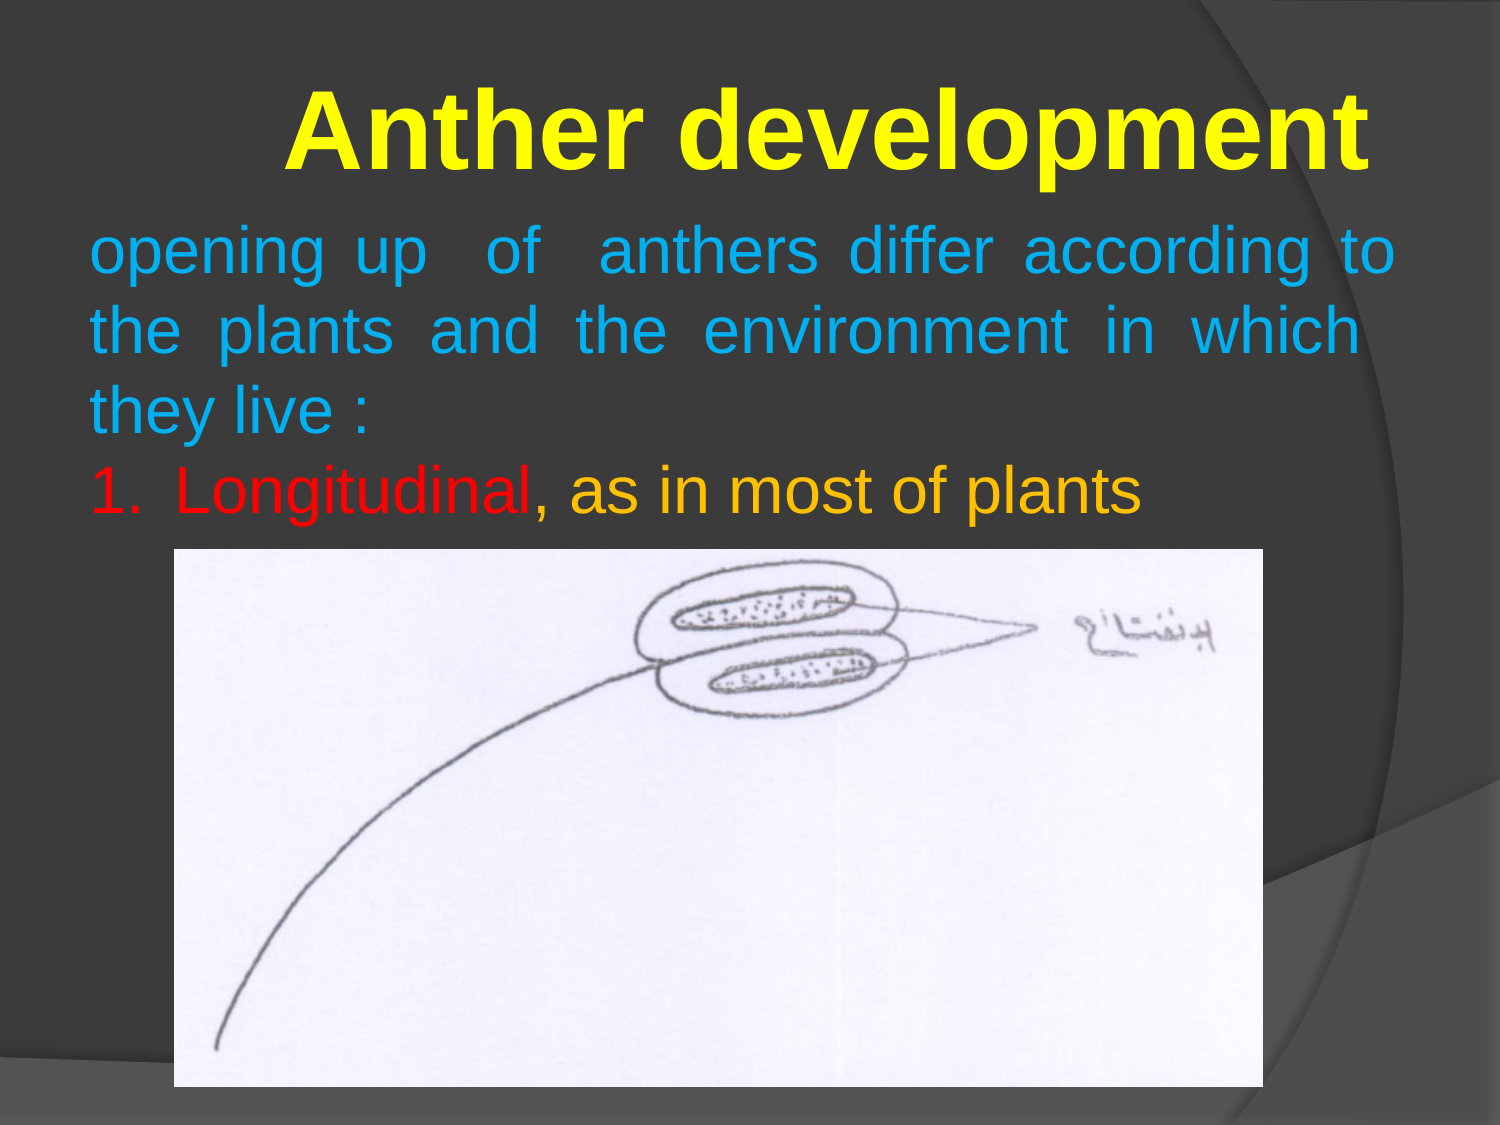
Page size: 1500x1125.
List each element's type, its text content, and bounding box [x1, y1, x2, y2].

text_box Anther development [268, 49, 1386, 200]
picture [174, 549, 1263, 1088]
text_box opening up of anthers differ according to the plants and the environment in which they live : Longitudinal, as in most of plants [74, 199, 1413, 535]
